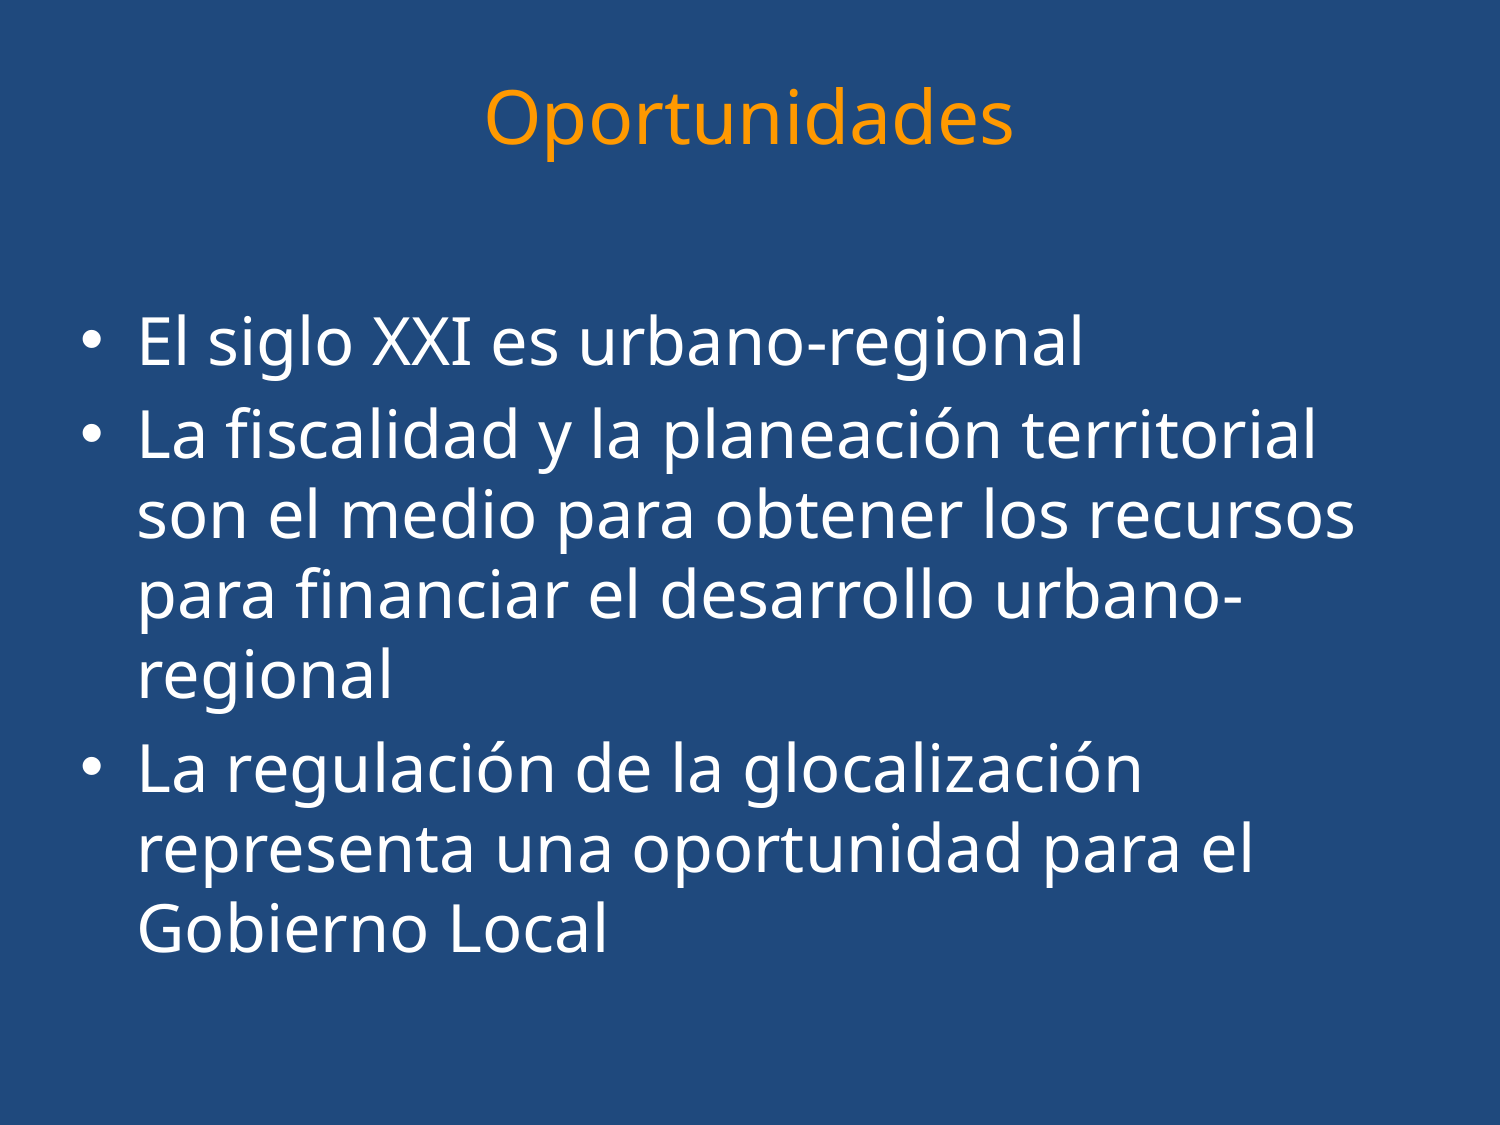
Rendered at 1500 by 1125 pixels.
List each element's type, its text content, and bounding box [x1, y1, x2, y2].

list El siglo XXI es urbano-regional La fiscalidad y la planeación territorial son el medio para obtener los recursos para financiar el desarrollo urbano-regional La regulación de la glocalización representa una oportunidad para el Gobierno Local [64, 290, 1449, 1071]
title Oportunidades [75, 45, 1425, 185]
